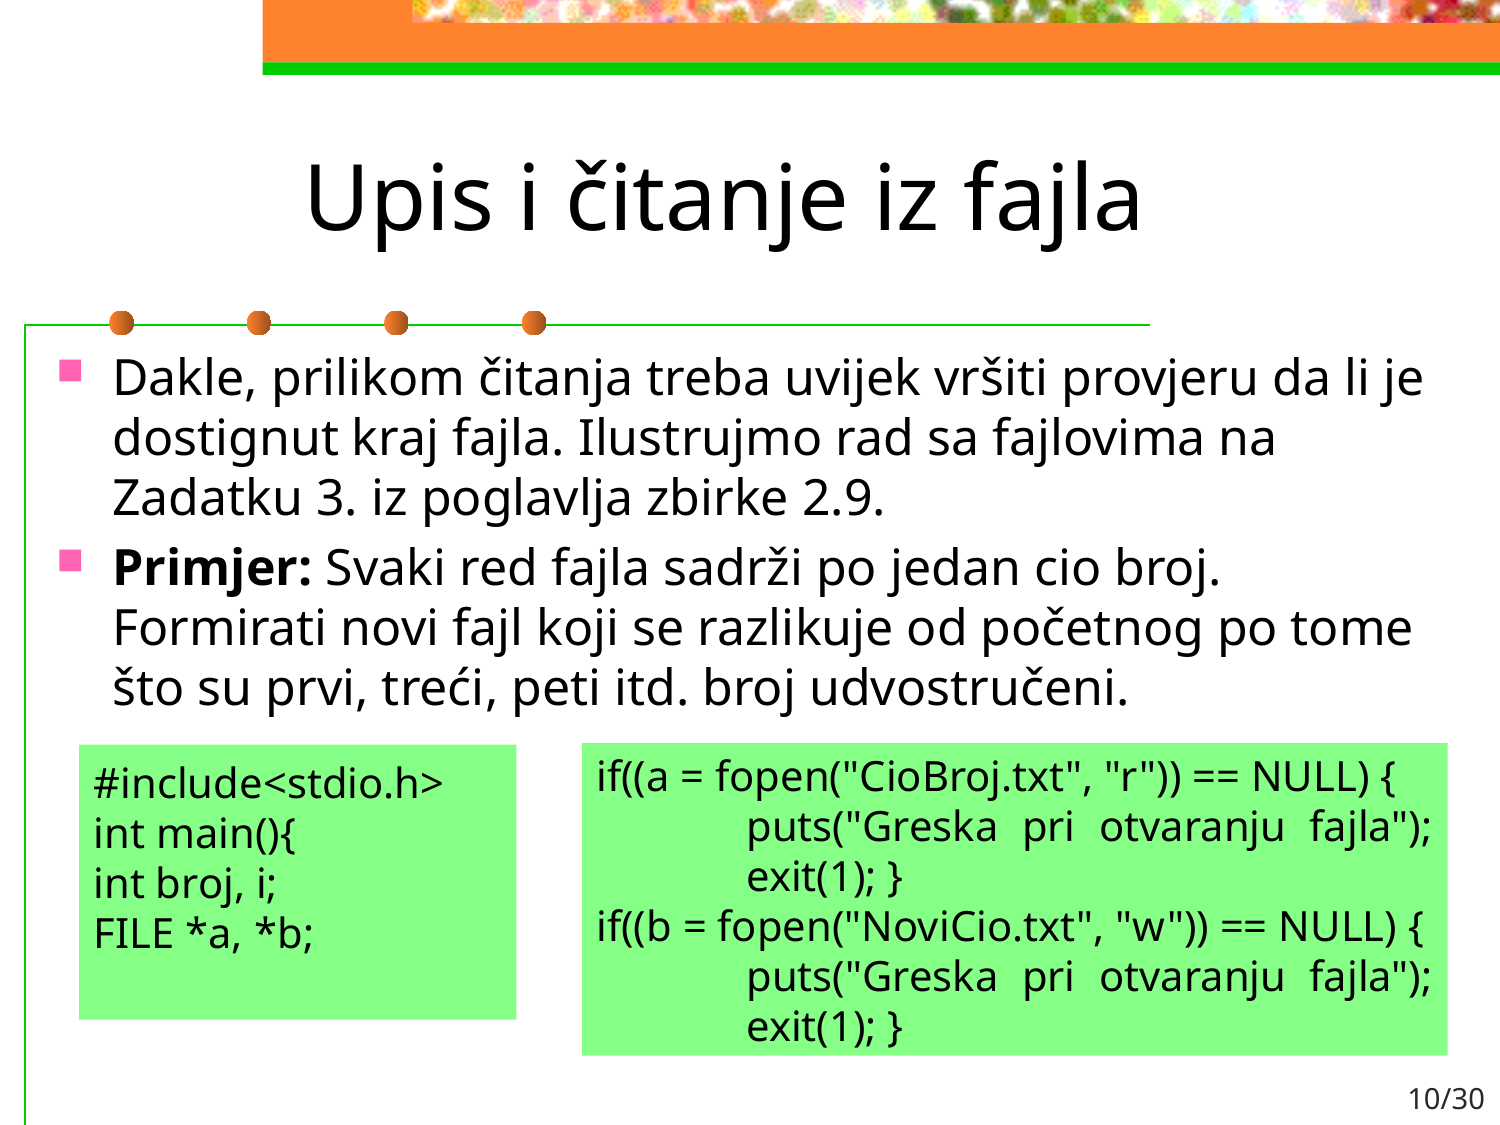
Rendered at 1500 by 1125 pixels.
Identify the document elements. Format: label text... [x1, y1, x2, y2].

text_box #include<stdio.h> int main(){ int broj, i; FILE *a, *b; [79, 744, 517, 1020]
text_box if((a = fopen("CioBroj.txt", "r")) == NULL) { puts("Greska pri otvaranju fajla"); exit(1); } if((b = fopen("NoviCio.txt", "w")) == NULL) { puts("Greska pri otvaranju fajla"); exit(1); } [581, 743, 1448, 1056]
picture [412, 0, 1500, 23]
list Dakle, prilikom čitanja treba uvijek vršiti provjeru da li je dostignut kraj fajla. Ilustrujmo rad sa fajlovima na Zadatku 3. iz poglavlja zbirke 2.9. Primjer: Svaki red fajla sadrži po jedan cio broj. Formirati novi fajl koji se razlikuje od početnog po tome što su prvi, treći, peti itd. broj udvostručeni. [41, 338, 1454, 740]
text_box 10/30 [1374, 1072, 1500, 1123]
title Upis i čitanje iz fajla [87, 99, 1363, 288]
